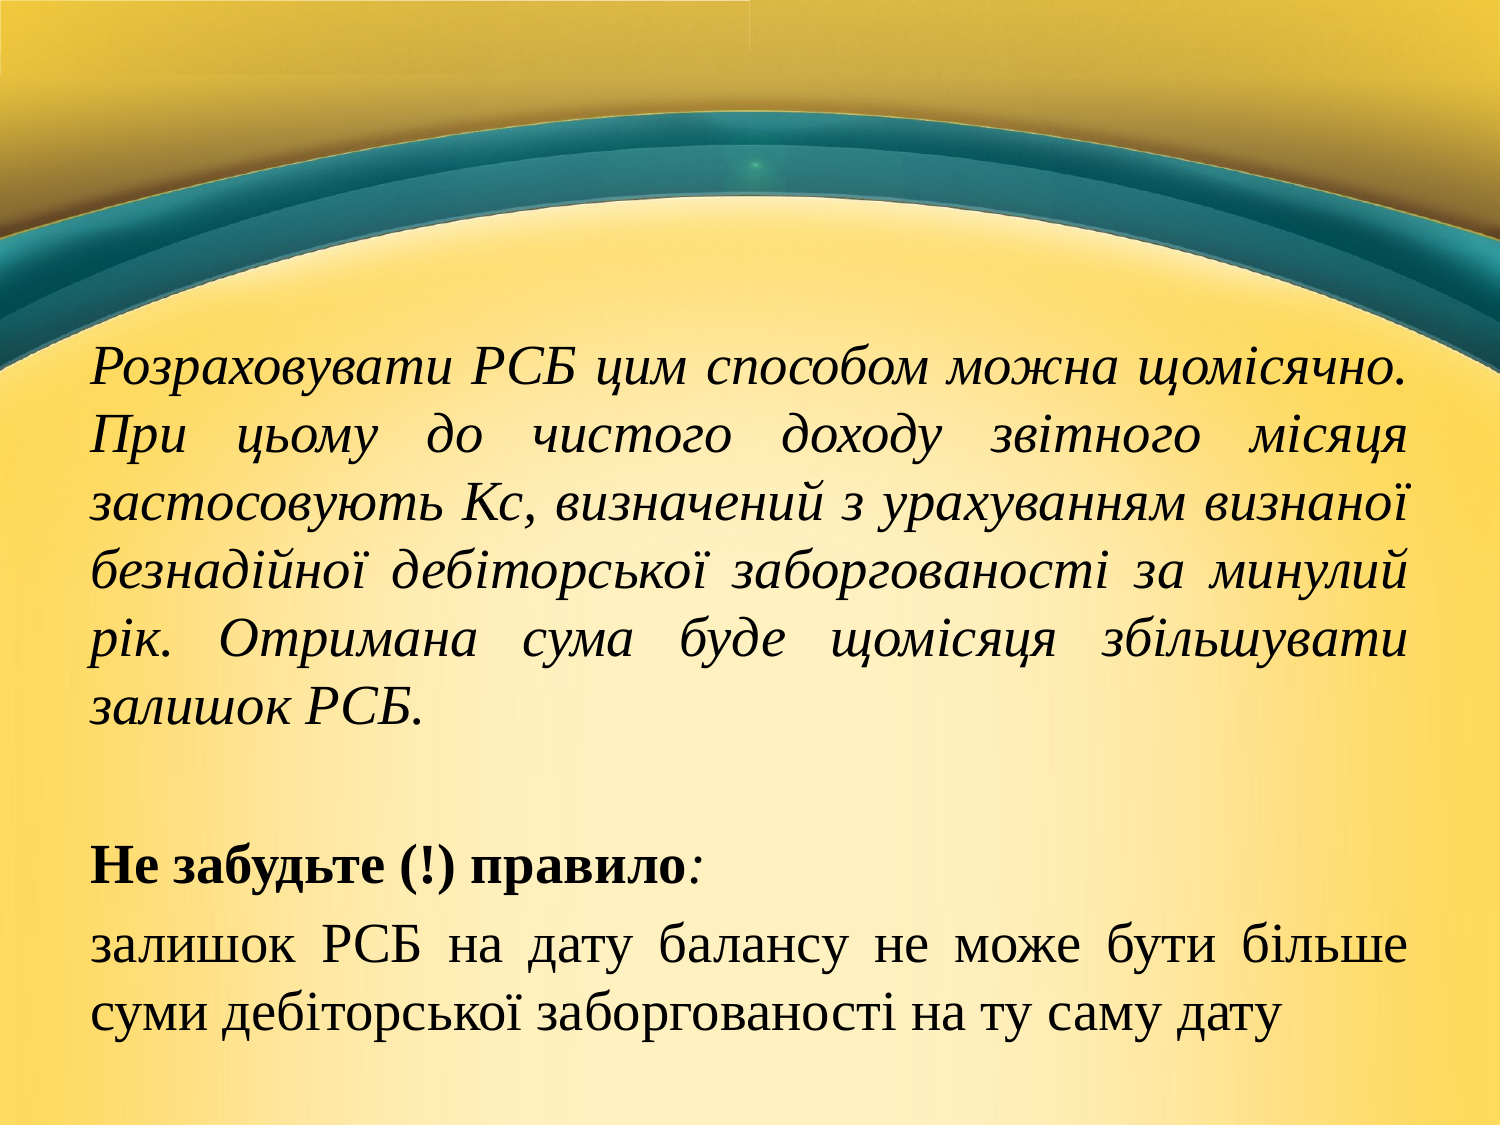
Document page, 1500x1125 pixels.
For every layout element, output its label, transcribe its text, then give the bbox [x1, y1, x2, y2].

picture [0, 0, 1500, 1125]
list Розраховувати РСБ цим способом можна щомісячно. При цьому до чистого доходу звітного місяця застосовують Кс, визначений з урахуванням визнаної безнадійної дебіторської заборгованості за минулий рік. Отримана сума буде щомісяця збільшувати залишок РСБ. Не забудьте (!) правило: залишок РСБ на дату балансу не може бути більше суми дебіторської заборгованості на ту саму дату [75, 320, 1425, 1063]
